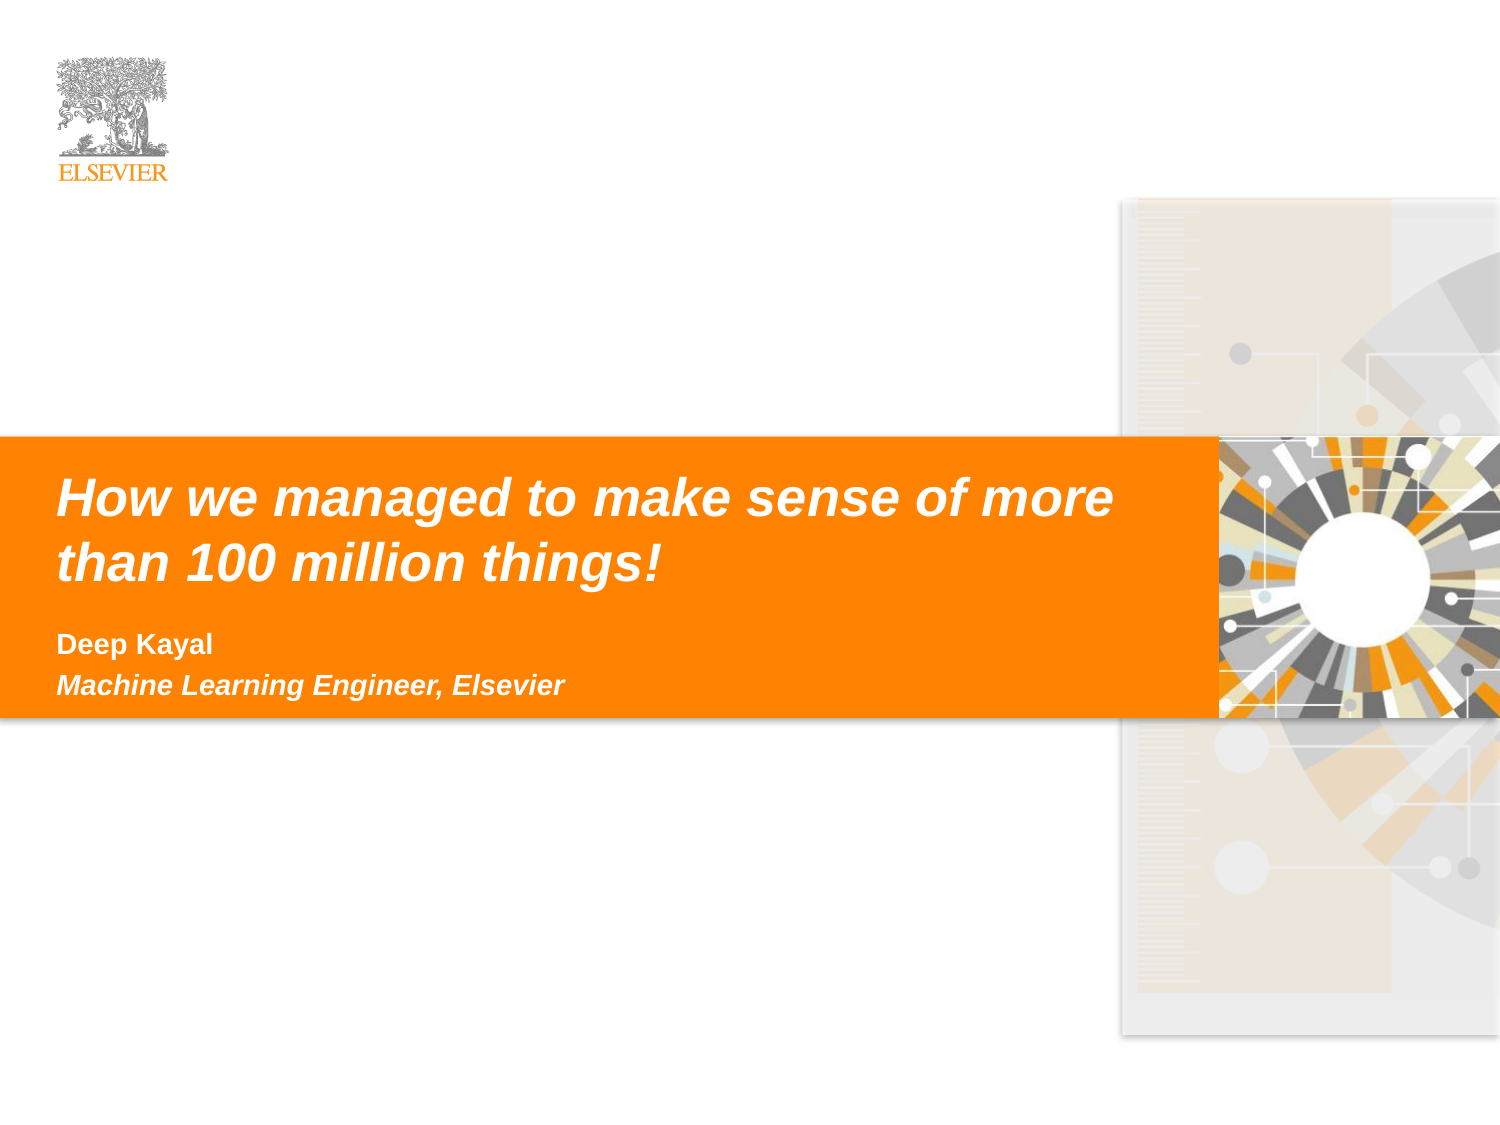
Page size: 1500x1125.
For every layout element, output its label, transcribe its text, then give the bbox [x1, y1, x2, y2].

picture [1219, 436, 1500, 718]
picture [1118, 719, 1497, 1055]
title How we managed to make sense of more than 100 million things! [41, 455, 1214, 608]
list Deep Kayal Machine Learning Engineer, Elsevier [41, 607, 1175, 719]
picture [1118, 218, 1122, 436]
picture [0, 0, 222, 219]
